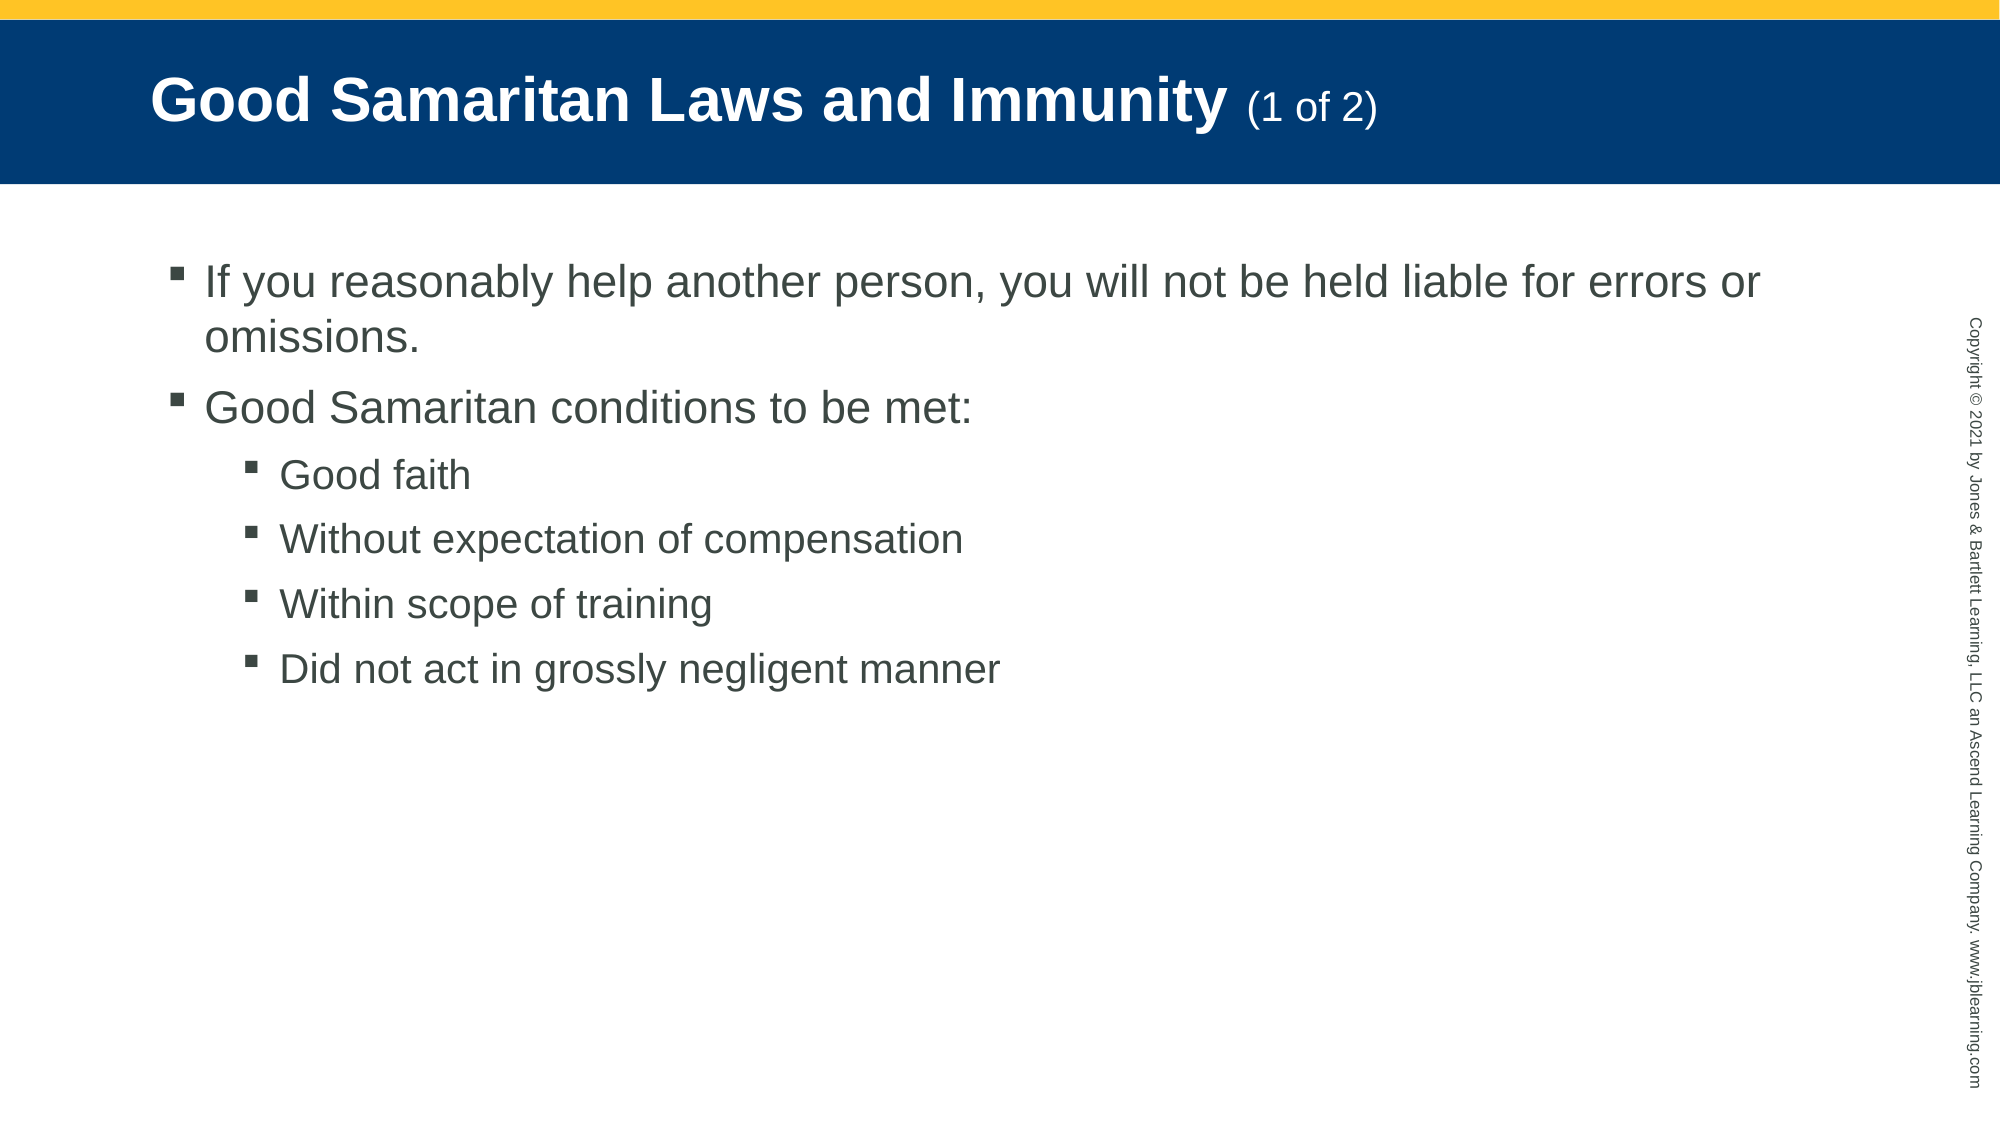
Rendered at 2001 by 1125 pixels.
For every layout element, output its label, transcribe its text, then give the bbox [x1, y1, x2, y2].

list If you reasonably help another person, you will not be held liable for errors or omissions. Good Samaritan conditions to be met: Good faith Without expectation of compensation Within scope of training Did not act in grossly negligent manner [151, 244, 1840, 1016]
title Good Samaritan Laws and Immunity (1 of 2) [0, 19, 2000, 185]
